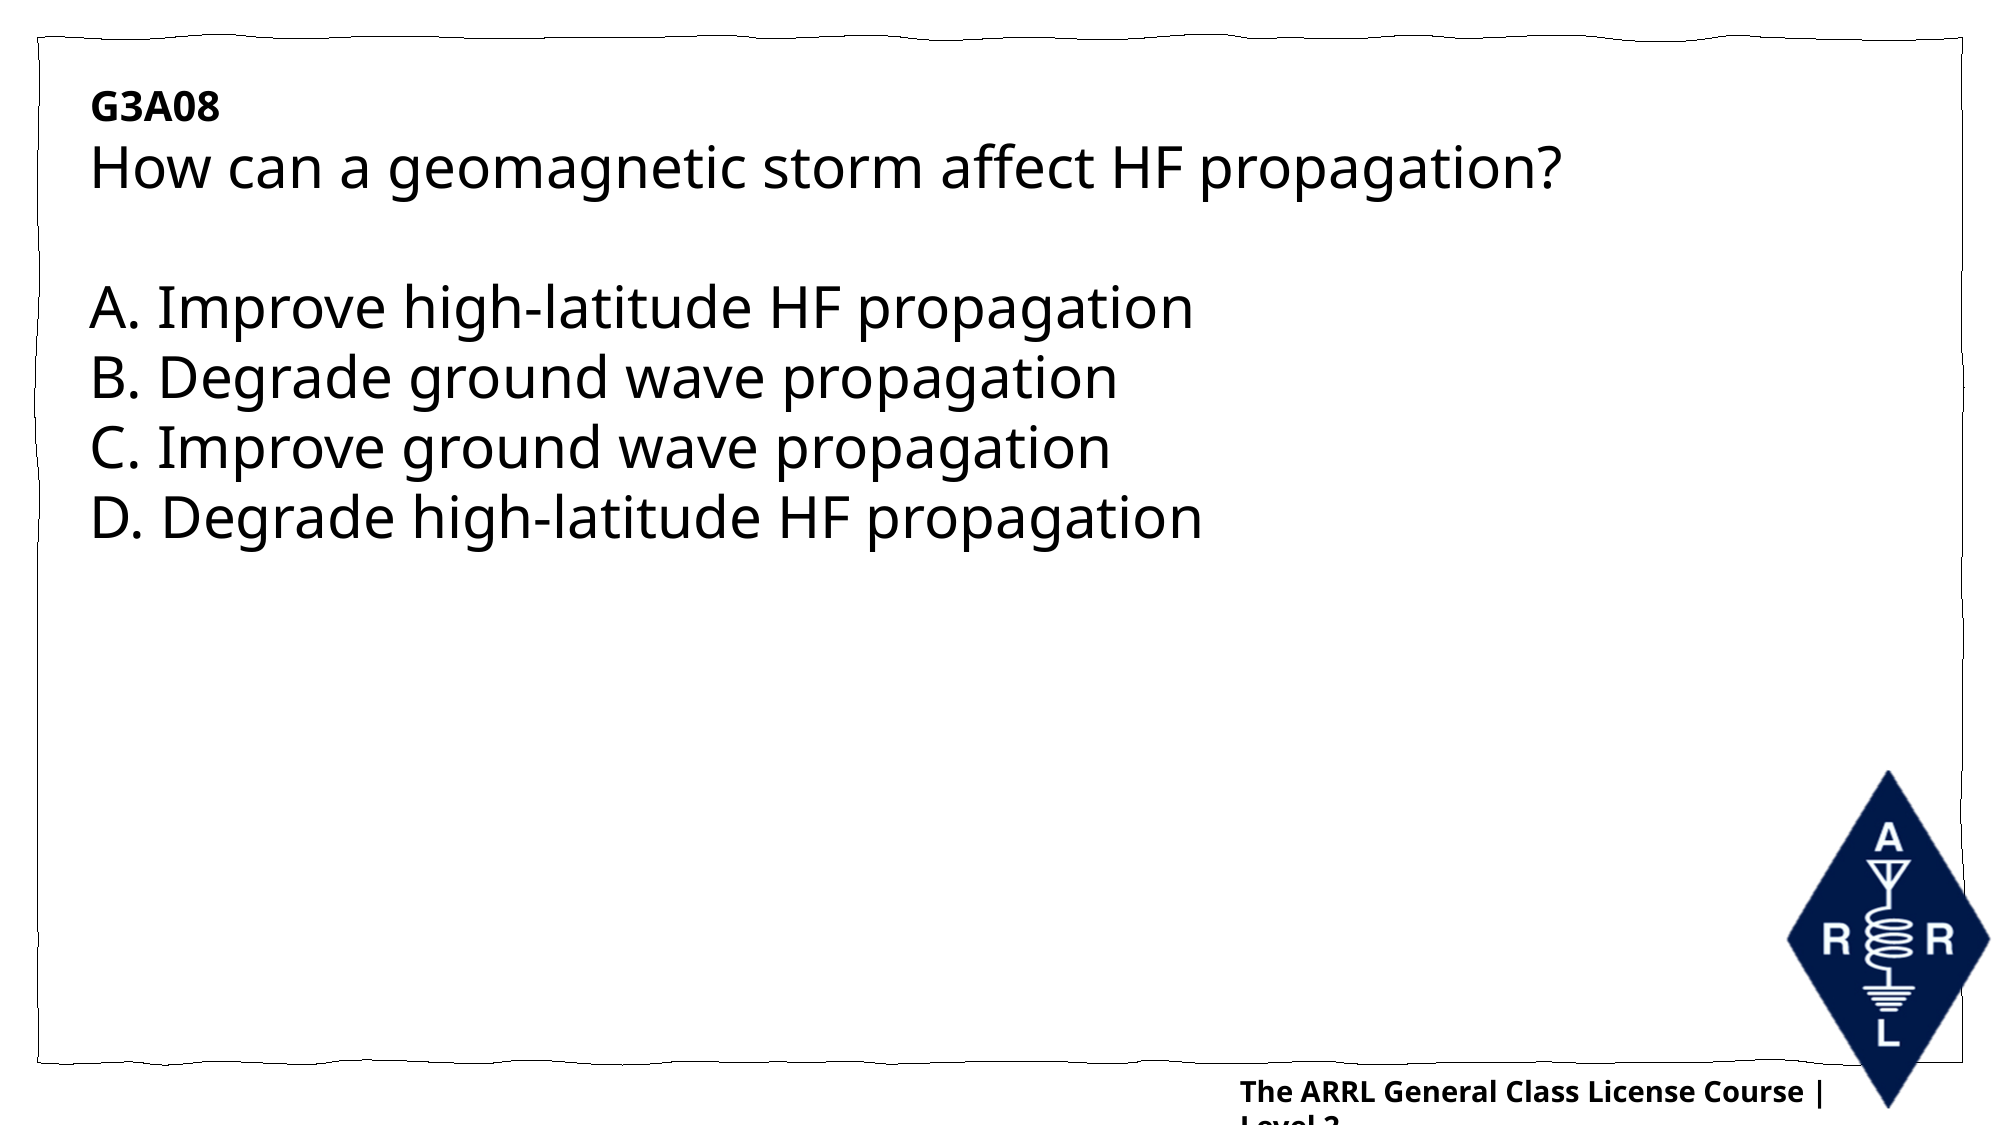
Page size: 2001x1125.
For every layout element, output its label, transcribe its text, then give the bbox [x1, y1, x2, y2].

text_box G3A08 How can a geomagnetic storm affect HF propagation? A. Improve high-latitude HF propagation B. Degrade ground wave propagation C. Improve ground wave propagation D. Degrade high-latitude HF propagation [75, 72, 1850, 558]
picture [1773, 752, 1999, 1125]
